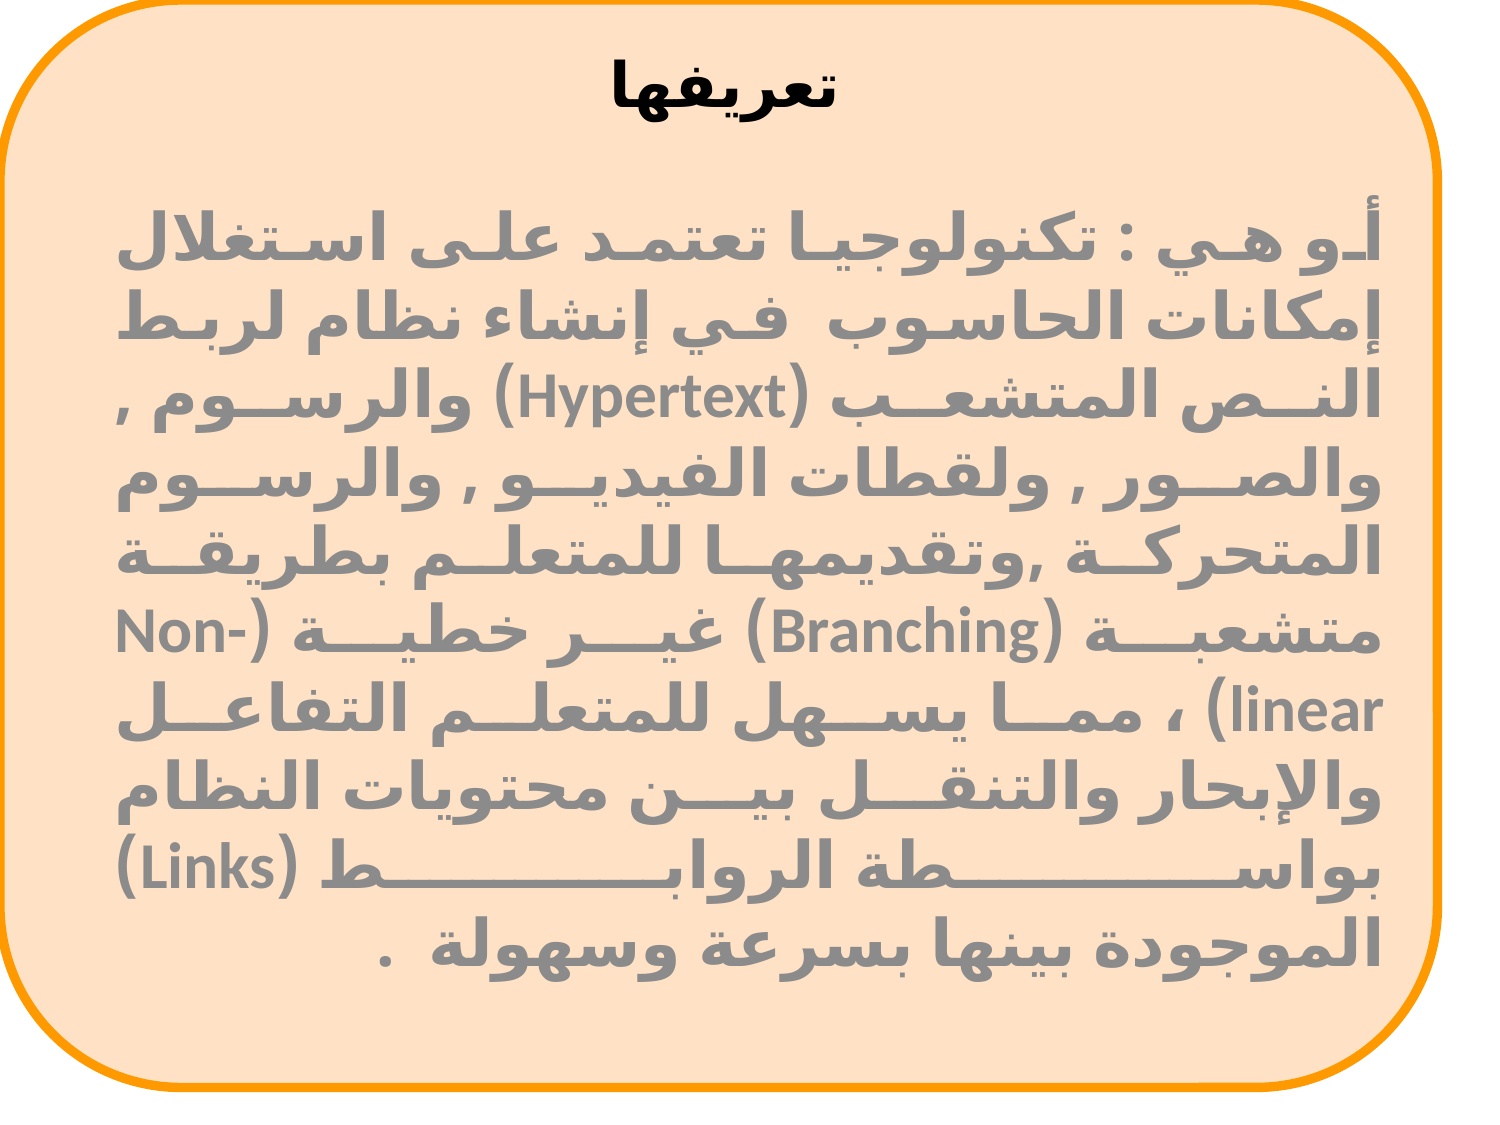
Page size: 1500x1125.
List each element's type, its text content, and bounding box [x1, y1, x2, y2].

text_box [0, 0, 1438, 1088]
subtitle أو هي : تكنولوجيا تعتمد على استغلال إمكانات الحاسوب في إنشاء نظام لربط النص المتشعب (Hypertext) والرسوم , والصور , ولقطات الفيديو , والرسوم المتحركة ,وتقديمها للمتعلم بطريقة متشعبة (Branching) غير خطية (Non-linear) ، مما يسهل للمتعلم التفاعل والإبحار والتنقل بين محتويات النظام بواسطة الروابط (Links) الموجودة بينها بسرعة وسهولة . [99, 187, 1400, 988]
title تعريفها [87, 37, 1363, 203]
